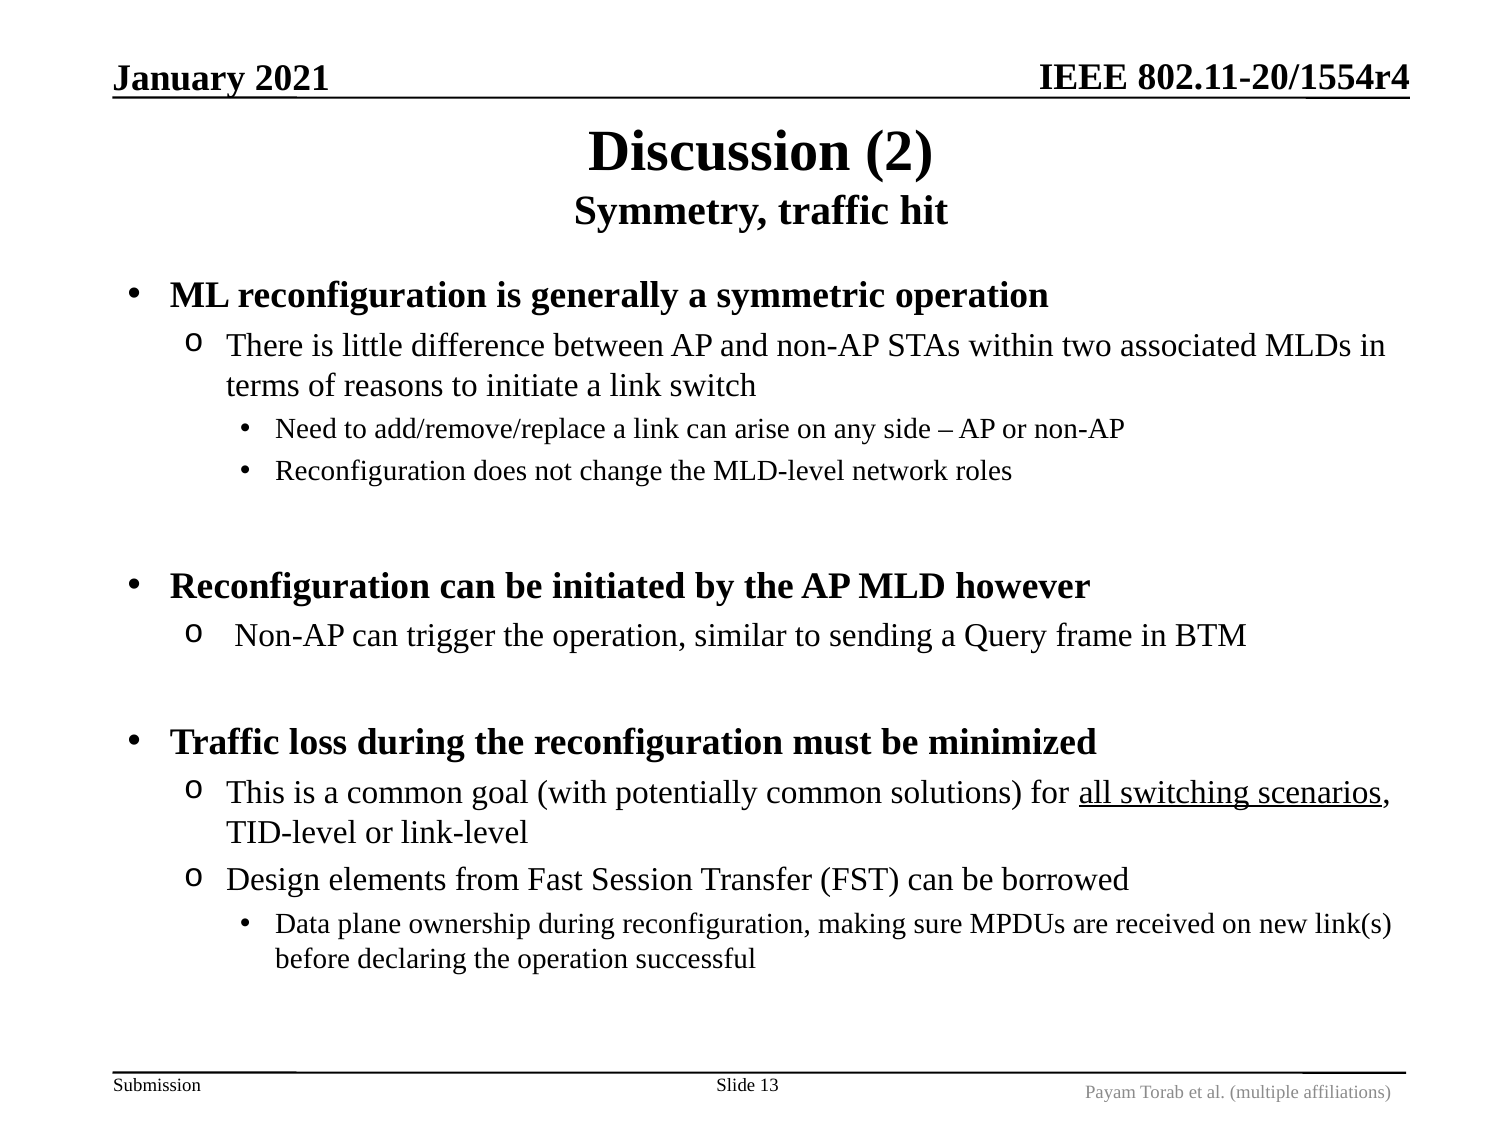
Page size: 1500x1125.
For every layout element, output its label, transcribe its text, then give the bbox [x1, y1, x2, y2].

title Discussion (2) Symmetry, traffic hit [112, 97, 1411, 248]
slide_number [112, 52, 563, 90]
list ML reconfiguration is generally a symmetric operation There is little difference between AP and non-AP STAs within two associated MLDs in terms of reasons to initiate a link switch Need to add/remove/replace a link can arise on any side – AP or non-AP Reconfiguration does not change the MLD-level network roles Reconfiguration can be initiated by the AP MLD however Non-AP can trigger the operation, similar to sending a Query frame in BTM Traffic loss during the reconfiguration must be minimized This is a common goal (with potentially common solutions) for all switching scenarios, TID-level or link-level Design elements from Fast Session Transfer (FST) can be borrowed Data plane ownership during reconfiguration, making sure MPDUs are received on new link(s) before declaring the operation successful [112, 262, 1411, 1073]
footer Payam Torab et al. (multiple affiliations) [877, 1072, 1407, 1110]
slide_number Slide 13 [702, 1072, 793, 1111]
